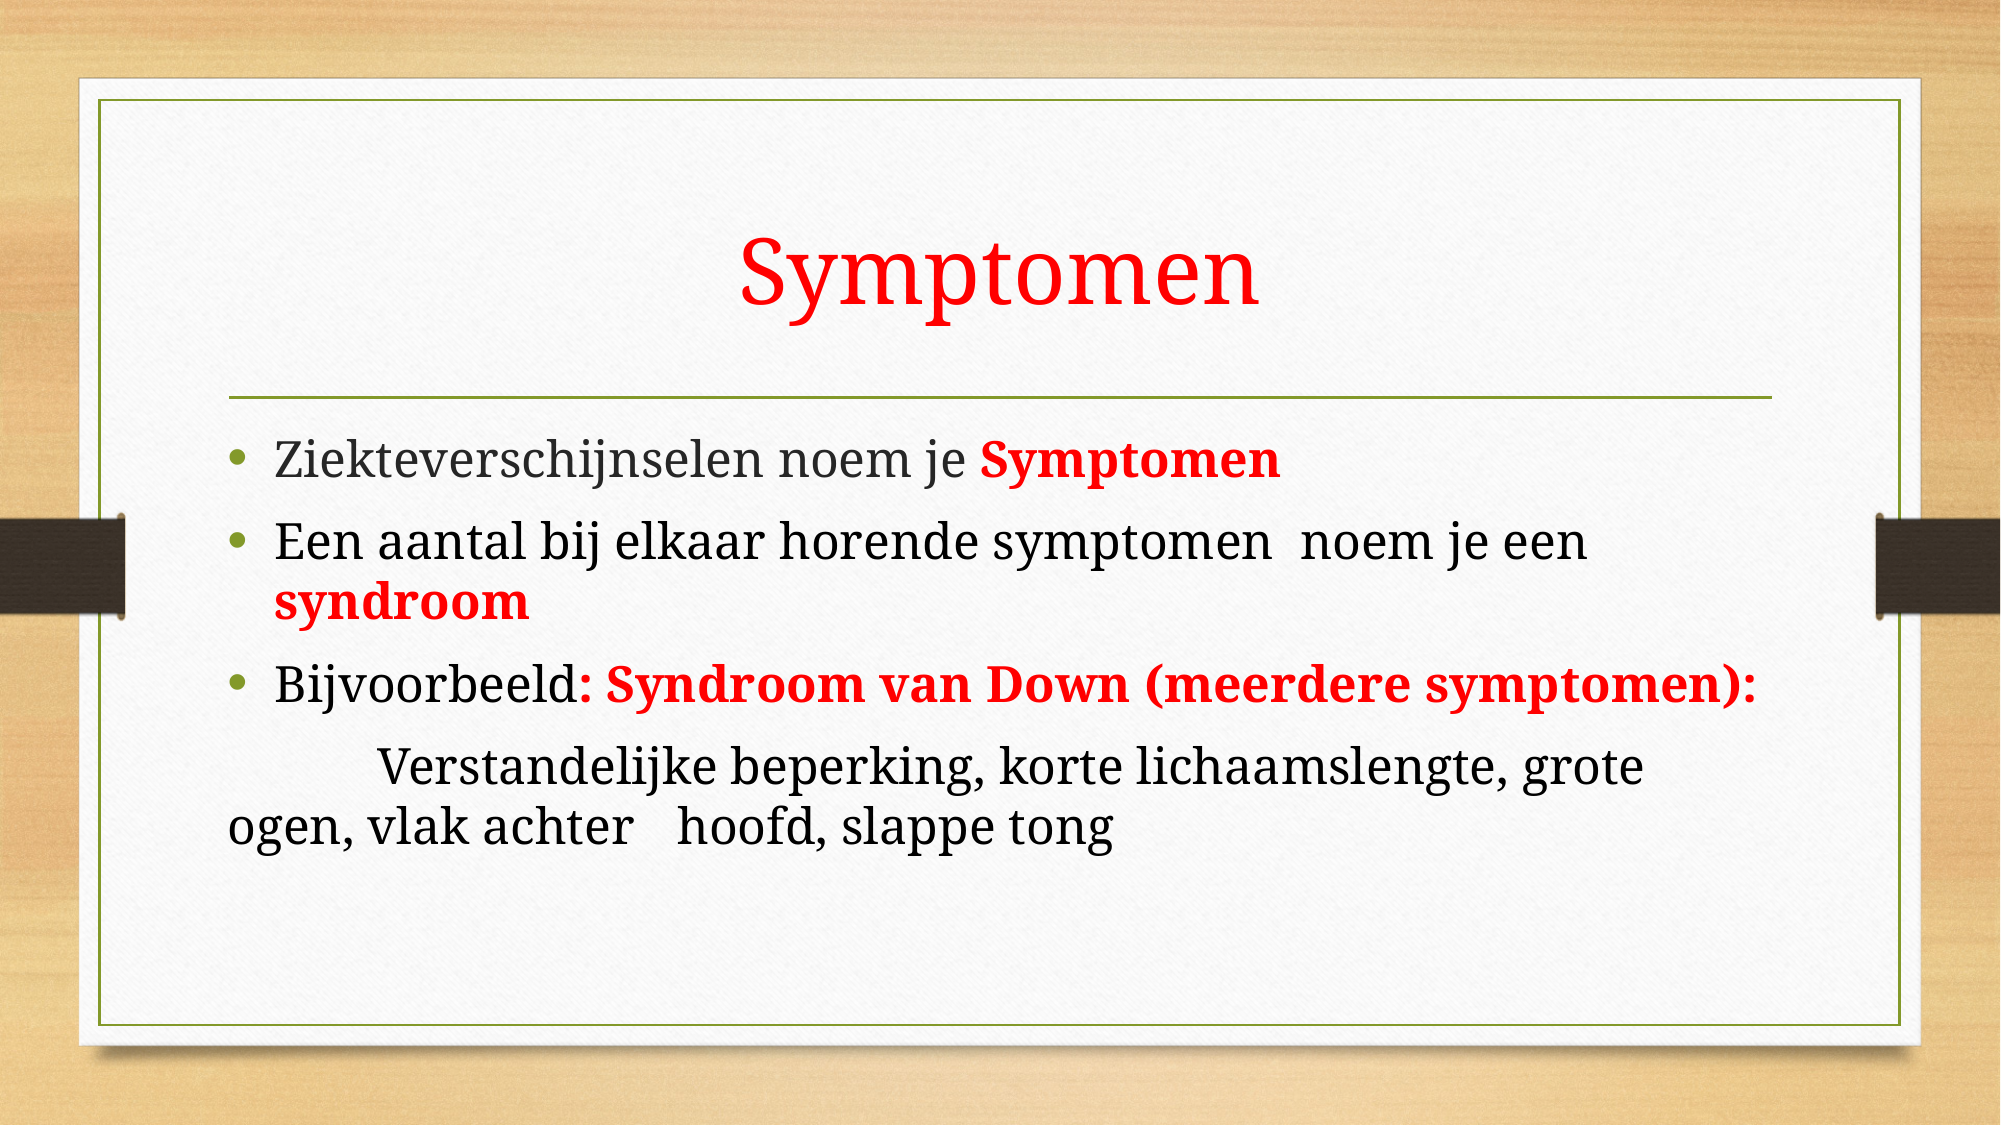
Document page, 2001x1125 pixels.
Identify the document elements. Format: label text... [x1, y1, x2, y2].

title Symptomen [212, 161, 1788, 375]
picture [0, 0, 2001, 1125]
list Ziekteverschijnselen noem je Symptomen Een aantal bij elkaar horende symptomen noem je een syndroom Bijvoorbeeld: Syndroom van Down (meerdere symptomen): Verstandelijke beperking, korte lichaamslengte, grote ogen, vlak achter hoofd, slappe tong [212, 419, 1788, 964]
